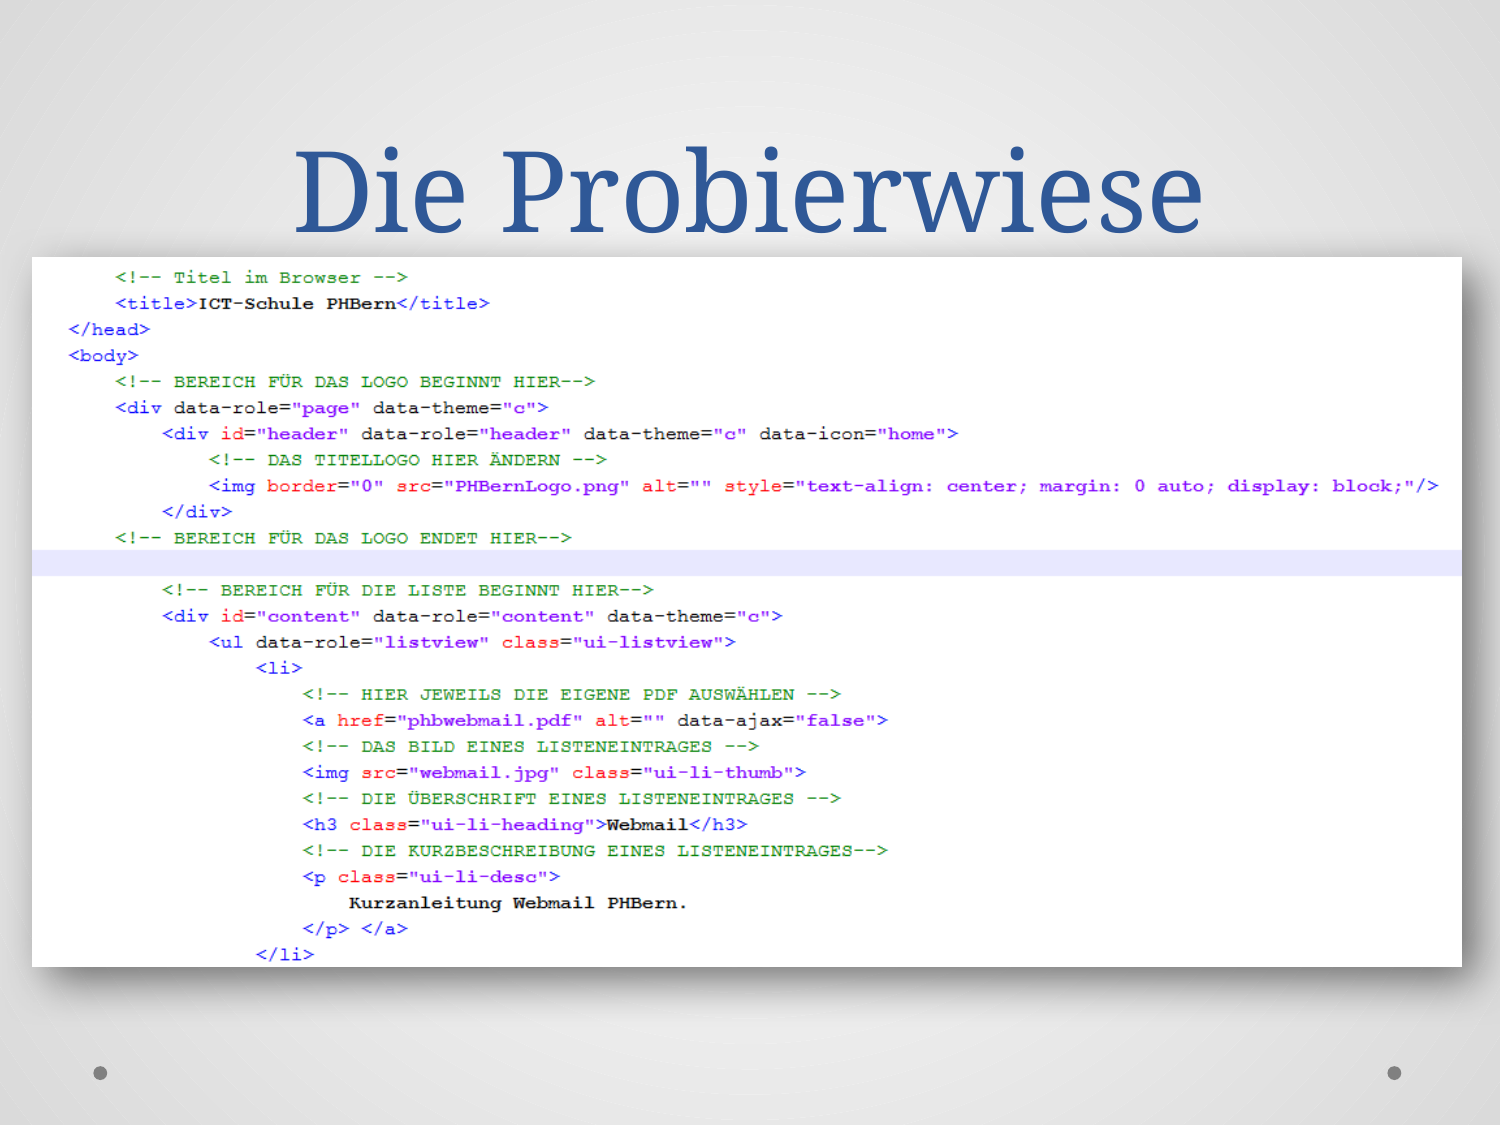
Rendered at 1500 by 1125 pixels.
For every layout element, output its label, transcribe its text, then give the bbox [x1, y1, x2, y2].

picture [31, 257, 1462, 967]
title Die Probierwiese [75, 0, 1425, 240]
